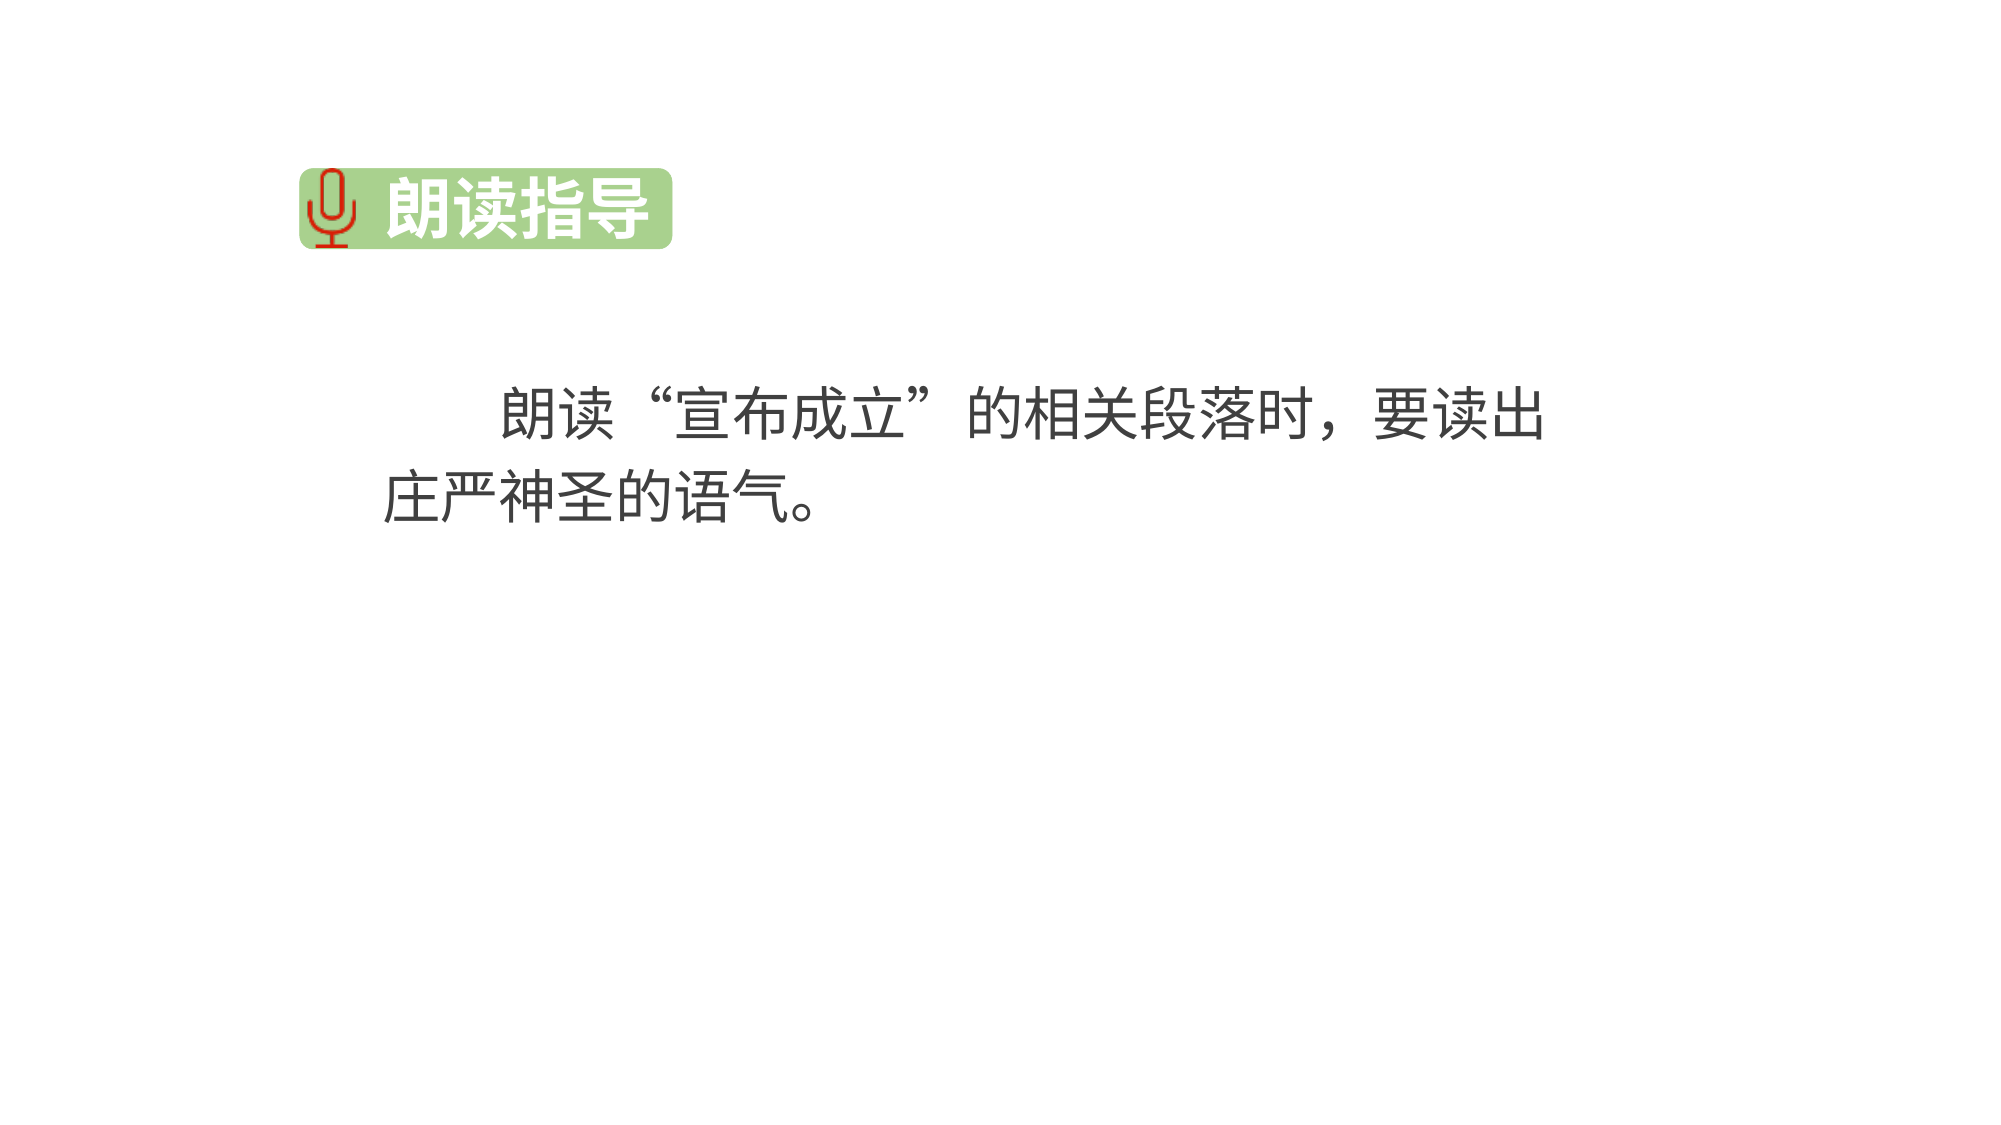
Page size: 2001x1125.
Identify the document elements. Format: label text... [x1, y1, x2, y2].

list 朗读“宣布成立”的相关段落时，要读出庄严神圣的语气。 [371, 358, 1613, 767]
picture [292, 168, 372, 248]
text_box 朗读指导 [371, 159, 684, 255]
